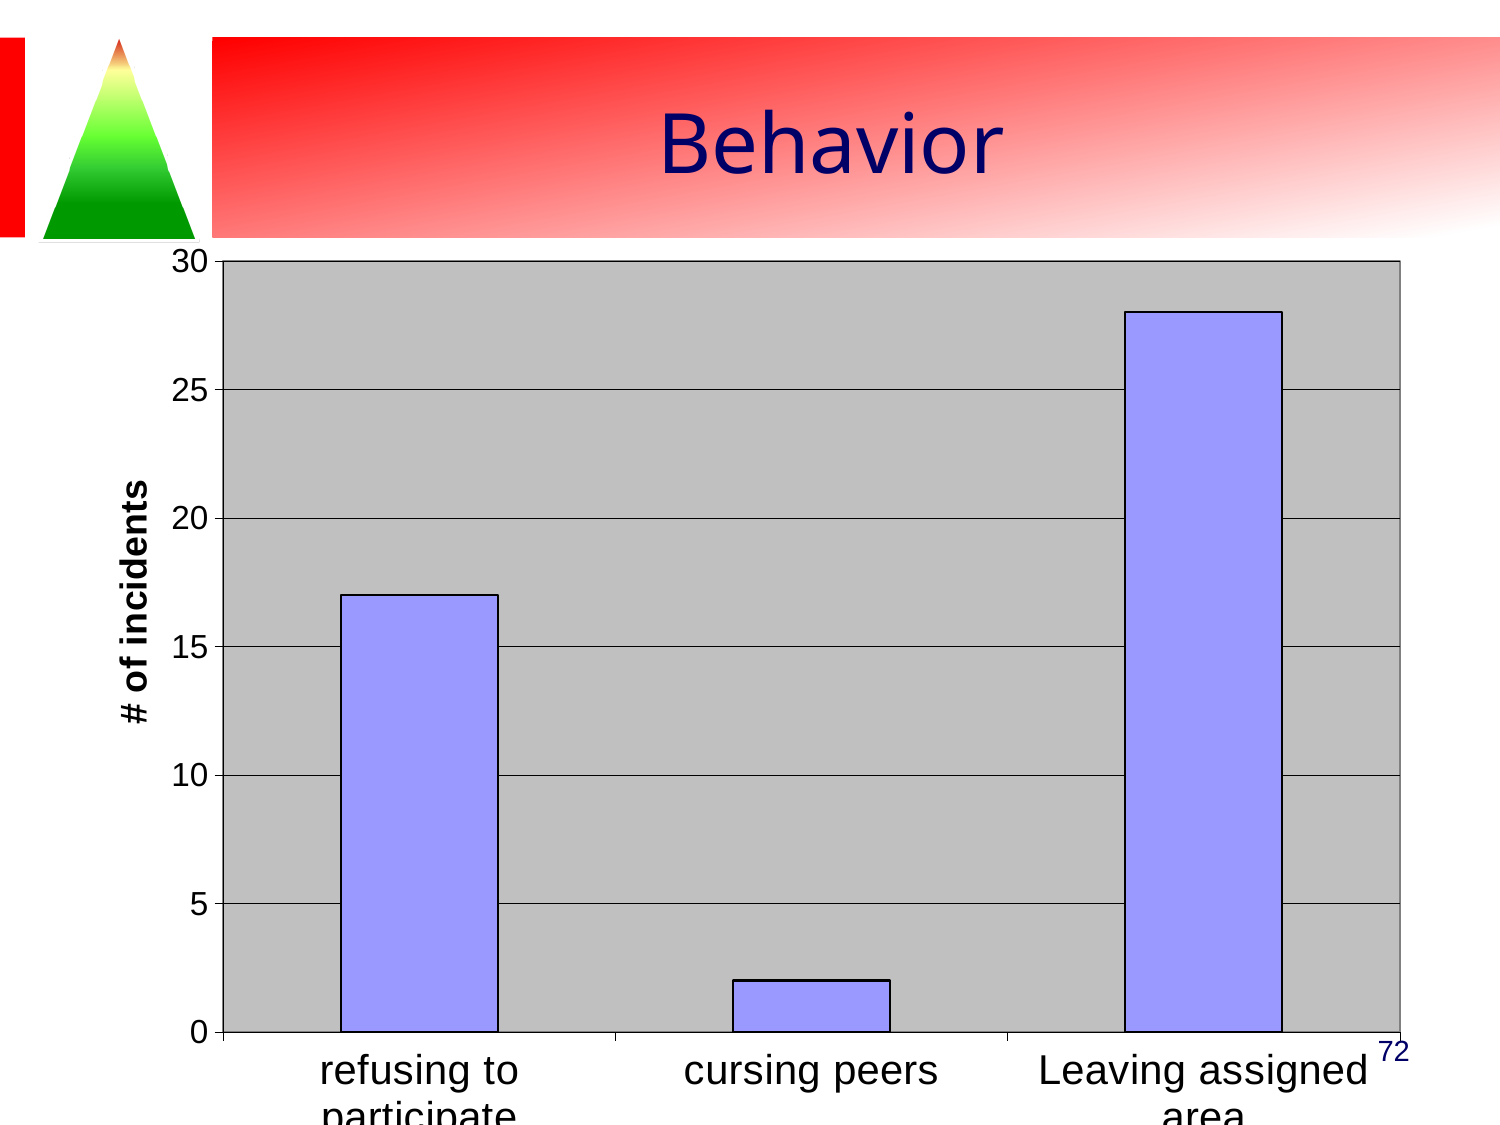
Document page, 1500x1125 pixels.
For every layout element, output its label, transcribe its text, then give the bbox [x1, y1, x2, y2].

picture [37, 30, 200, 243]
title Behavior [237, 37, 1426, 198]
chart [98, 199, 1500, 1125]
